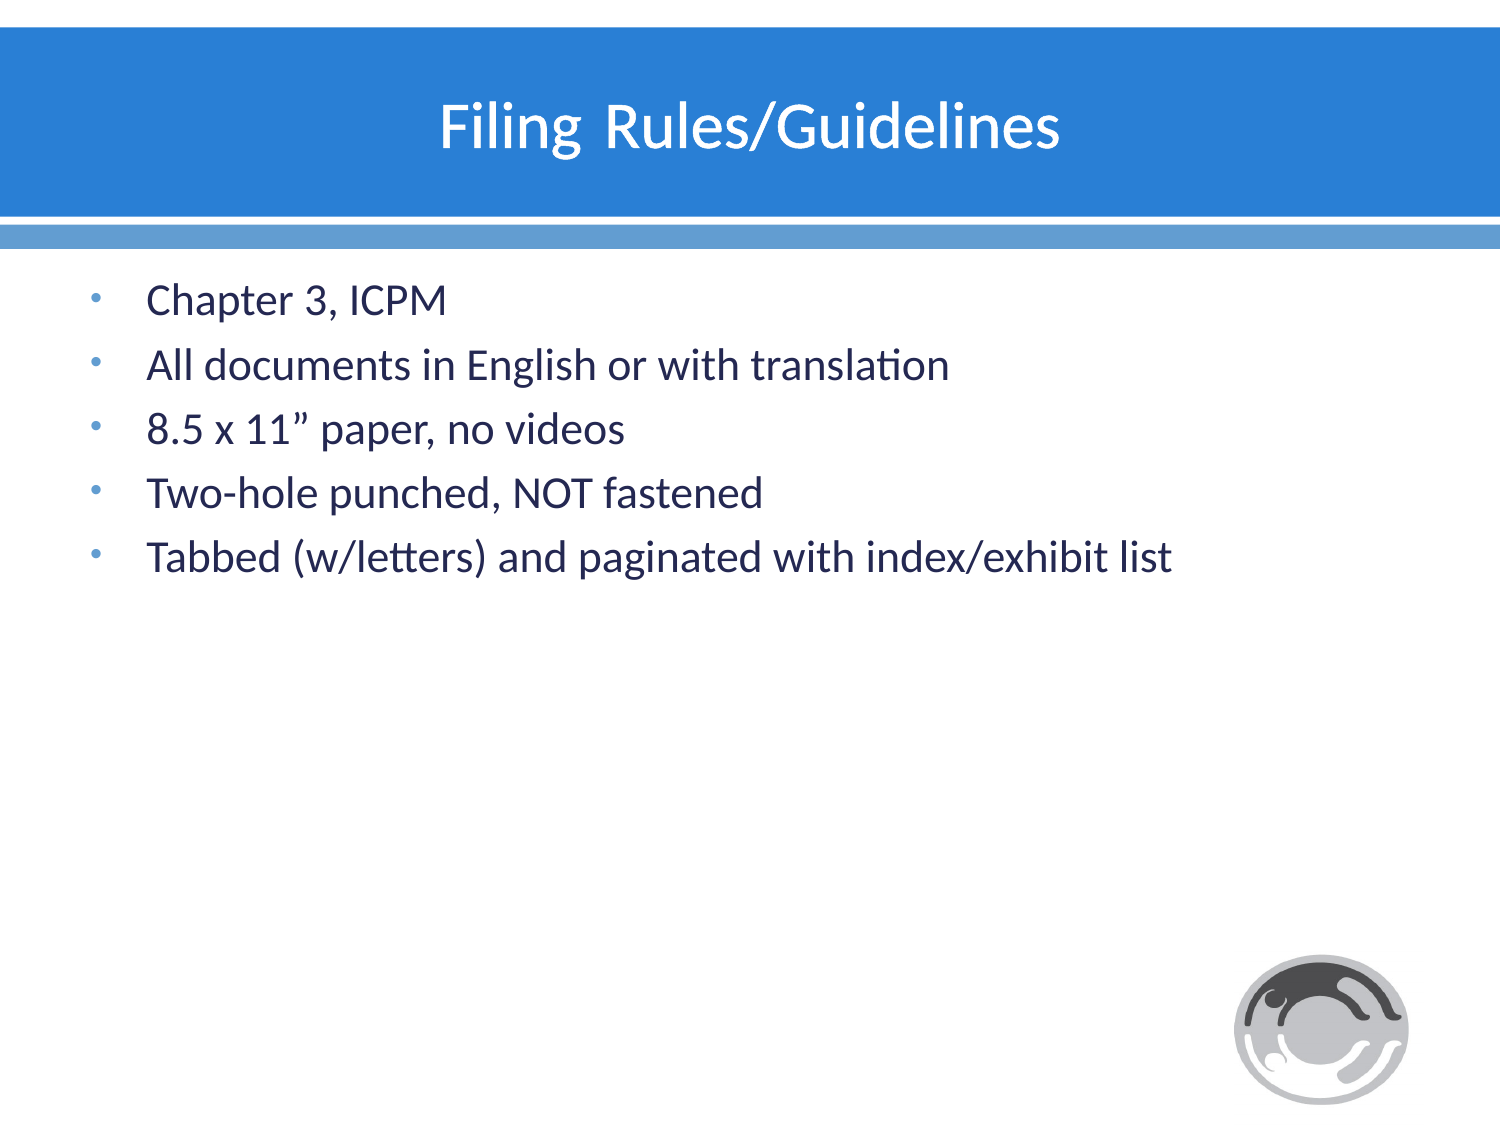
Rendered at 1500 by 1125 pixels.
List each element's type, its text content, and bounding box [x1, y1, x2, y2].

picture [1234, 1005, 1424, 1125]
title Filing Rules/Guidelines [75, 29, 1425, 213]
list Chapter 3, ICPM All documents in English or with translation 8.5 x 11” paper, no videos Two-hole punched, NOT fastened Tabbed (w/letters) and paginated with index/exhibit list [75, 262, 1425, 1005]
